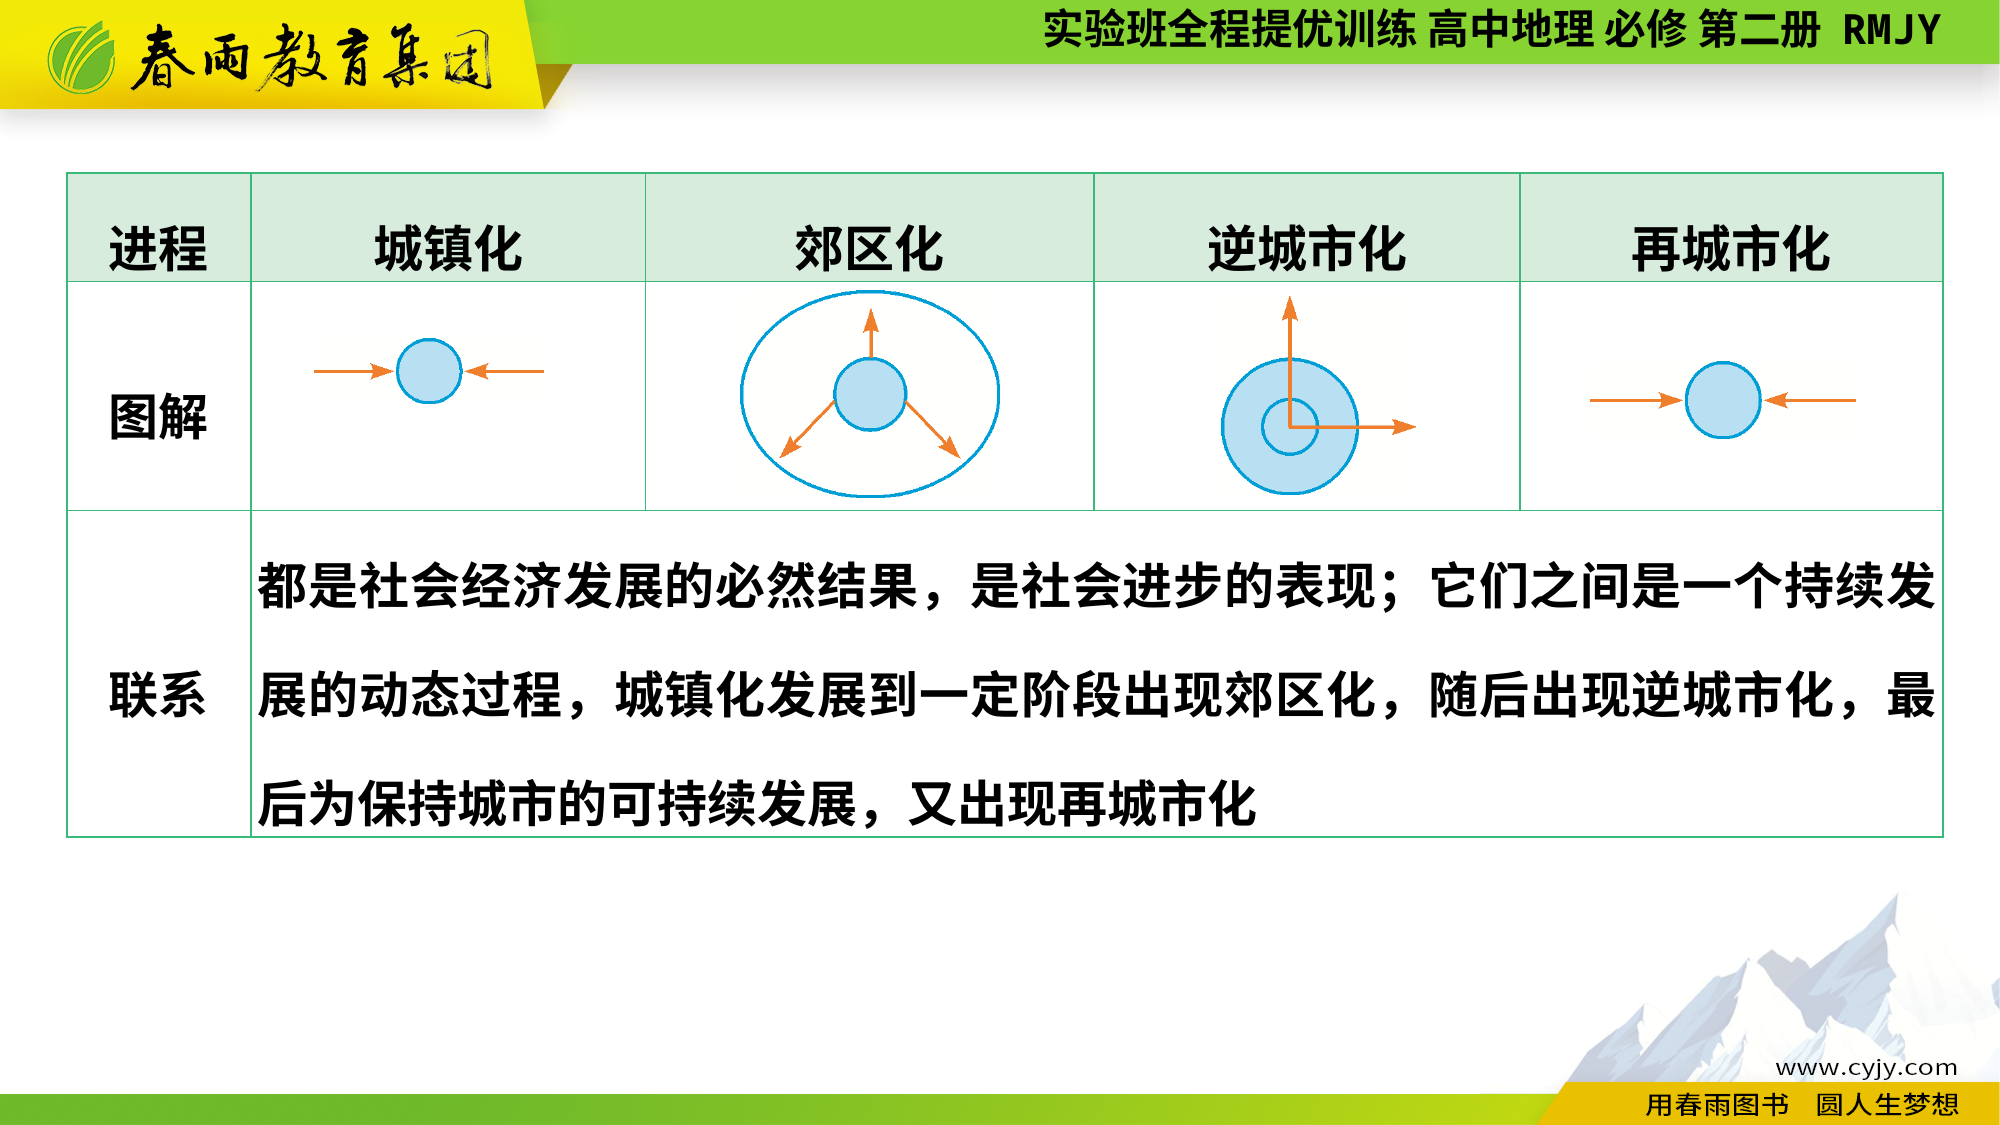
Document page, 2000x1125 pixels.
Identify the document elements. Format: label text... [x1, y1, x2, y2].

table_header 进程 [68, 174, 250, 281]
table_cell 都是社会经济发展的必然结果，是社会进步的表现；它们之间是一个持续发展的动态过程，城镇化发展到一定阶段出现郊区化，随后出现逆城市化，最后为保持城市的可持续发展，又出现再城市化 [252, 511, 1942, 836]
table_cell 图解 [68, 282, 250, 510]
table_header 郊区化 [646, 174, 1093, 281]
table_header 城镇化 [252, 174, 645, 281]
table_cell [1521, 282, 1942, 510]
table_cell [252, 282, 645, 510]
table_cell [646, 282, 1093, 510]
table_cell 联系 [68, 511, 250, 836]
table_cell [1095, 282, 1519, 510]
table_header 再城市化 [1521, 174, 1942, 281]
picture [0, 0, 2000, 1125]
table_header 逆城市化 [1095, 174, 1519, 281]
